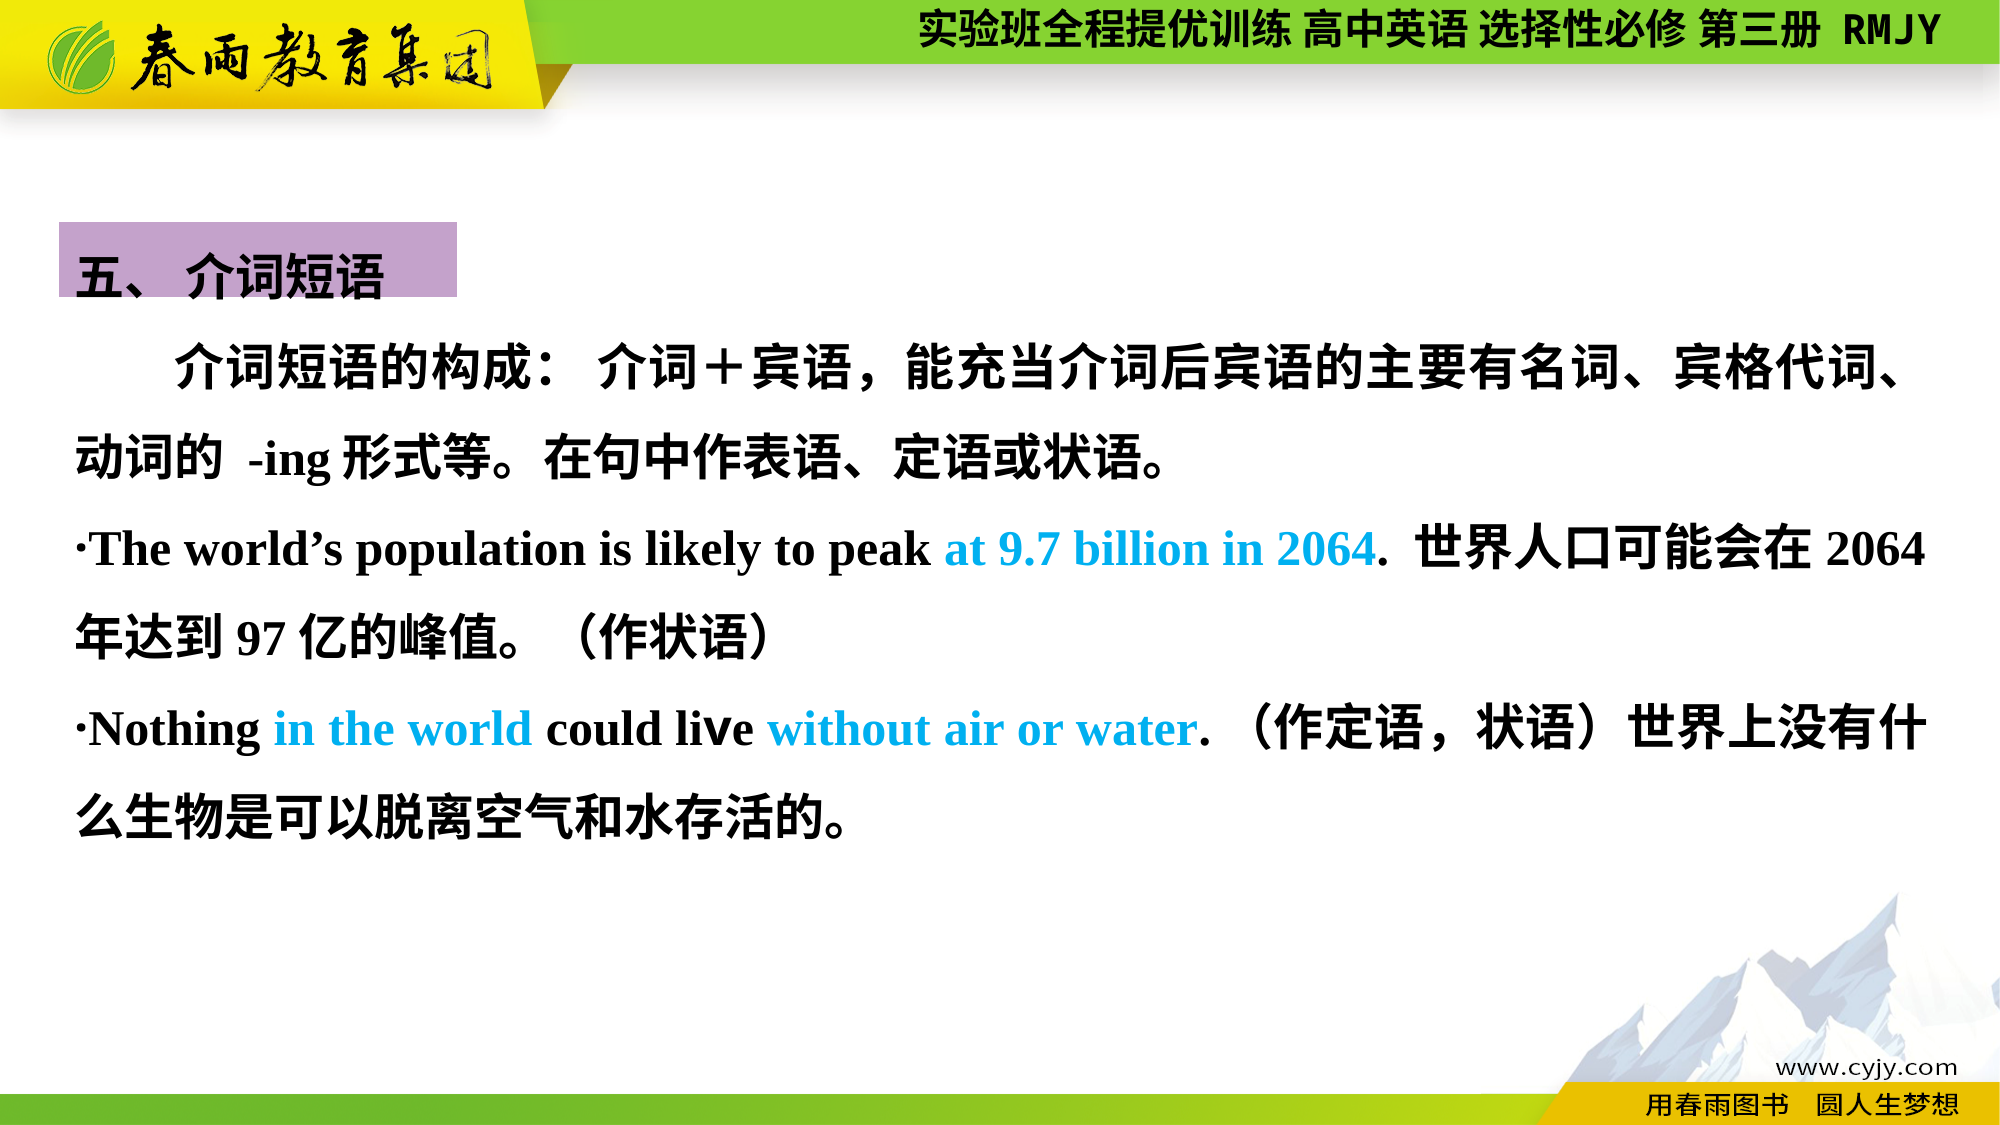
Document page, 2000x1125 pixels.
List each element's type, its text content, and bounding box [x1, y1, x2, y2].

picture [0, 0, 2000, 1125]
list 五、 介词短语 介词短语的构成： 介词＋宾语，能充当介词后宾语的主要有名词、宾格代词、动词的 -ing形式等。在句中作表语、定语或状语。 ·The world’s population is likely to peak at 9.7 billion in 2064. 世界人口可能会在2064年达到97亿的峰值。（作状语） ·Nothing in the world could live without air or water.（作定语，状语）世界上没有什么生物是可以脱离空气和水存活的。 [59, 208, 1944, 860]
